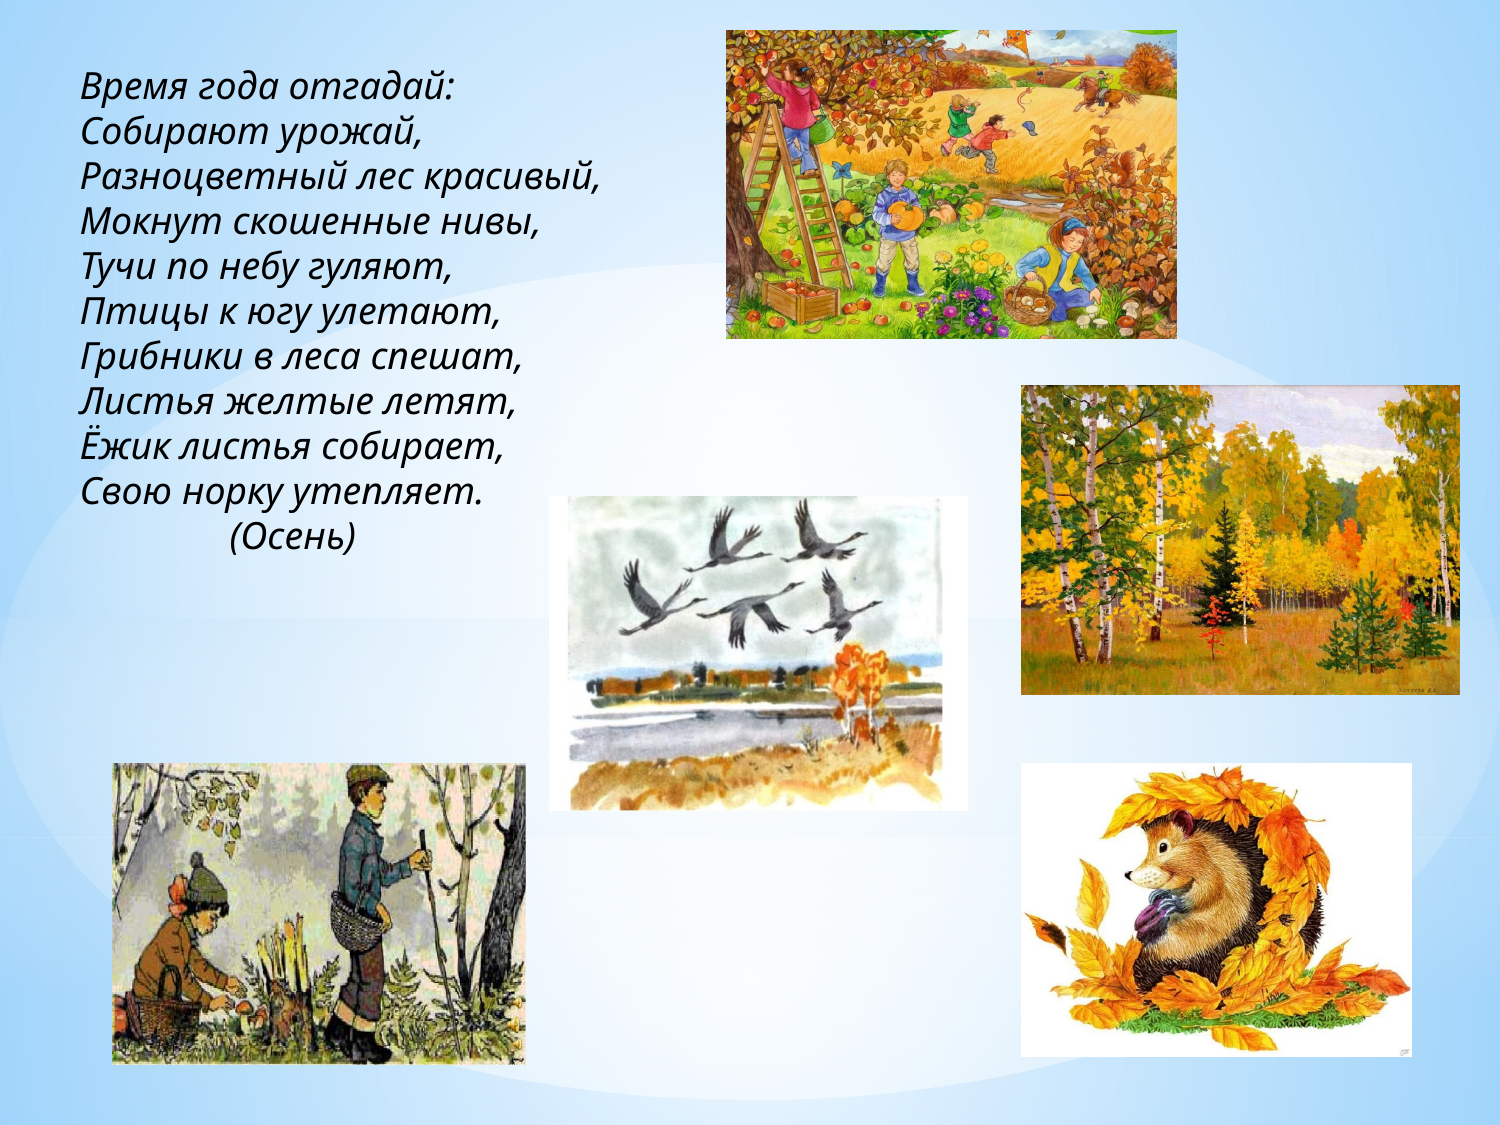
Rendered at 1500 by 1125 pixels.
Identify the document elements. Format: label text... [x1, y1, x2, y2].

text_box Время года отгадай: Собирают урожай, Разноцветный лес красивый, Мокнут скошенные нивы, Тучи по небу гуляют, Птицы к югу улетают, Грибники в леса спешат, Листья желтые летят, Ёжик листья собирает, Свою норку утепляет. (Осень) [64, 54, 632, 565]
picture [1021, 763, 1412, 1057]
picture [1021, 385, 1460, 695]
picture [548, 495, 969, 811]
picture [111, 763, 526, 1065]
picture [726, 30, 1177, 339]
